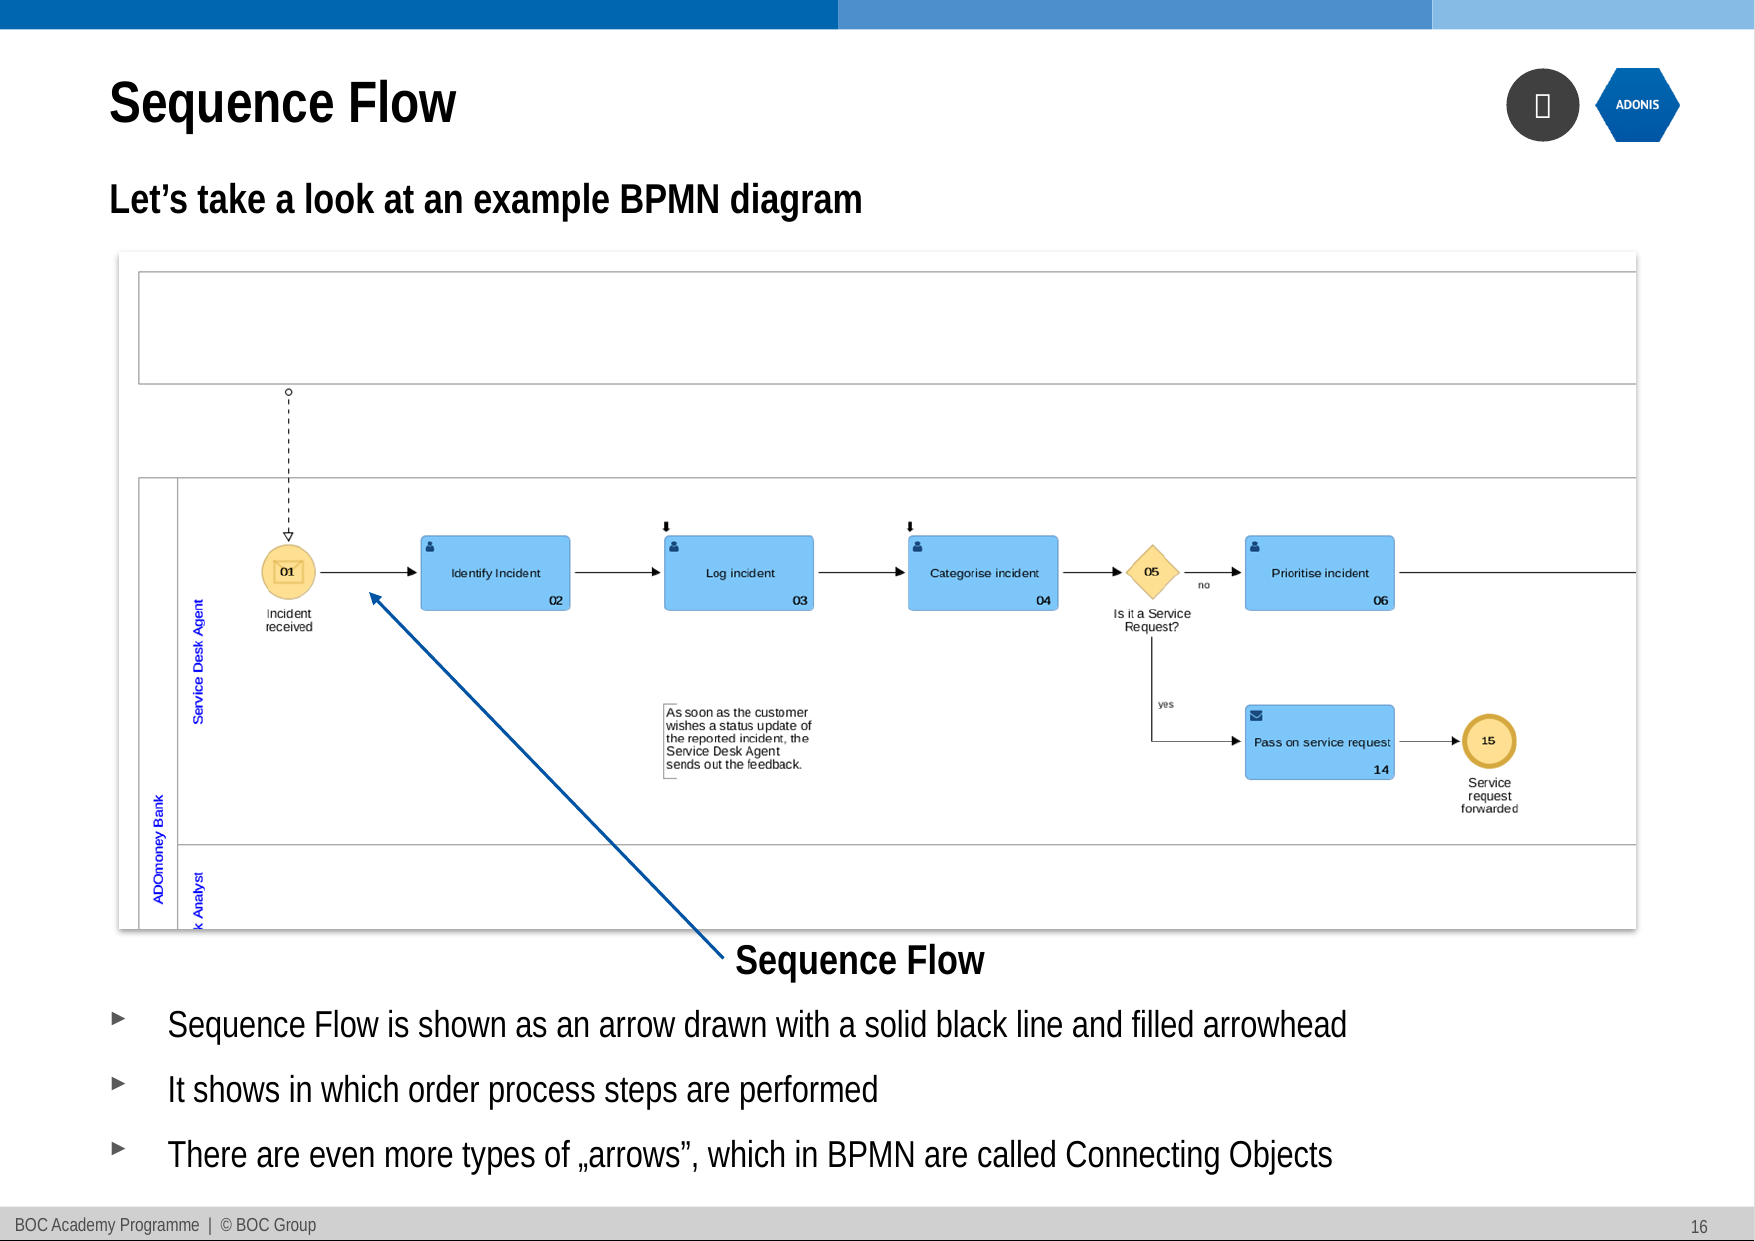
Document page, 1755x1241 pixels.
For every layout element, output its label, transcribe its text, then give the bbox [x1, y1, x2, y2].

list Let’s take a look at an example BPMN diagram [109, 165, 1596, 234]
picture [109, 244, 1646, 940]
picture [1595, 68, 1680, 142]
list Sequence Flow is shown as an arrow drawn with a solid black line and filled arrowhead It shows in which order process steps are performed There are even more types of „arrows”, which in BPMN are called Connecting Objects [109, 992, 1598, 1241]
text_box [368, 591, 724, 959]
title Sequence Flow [109, 55, 1595, 156]
text_box Sequence Flow [735, 949, 1019, 990]
